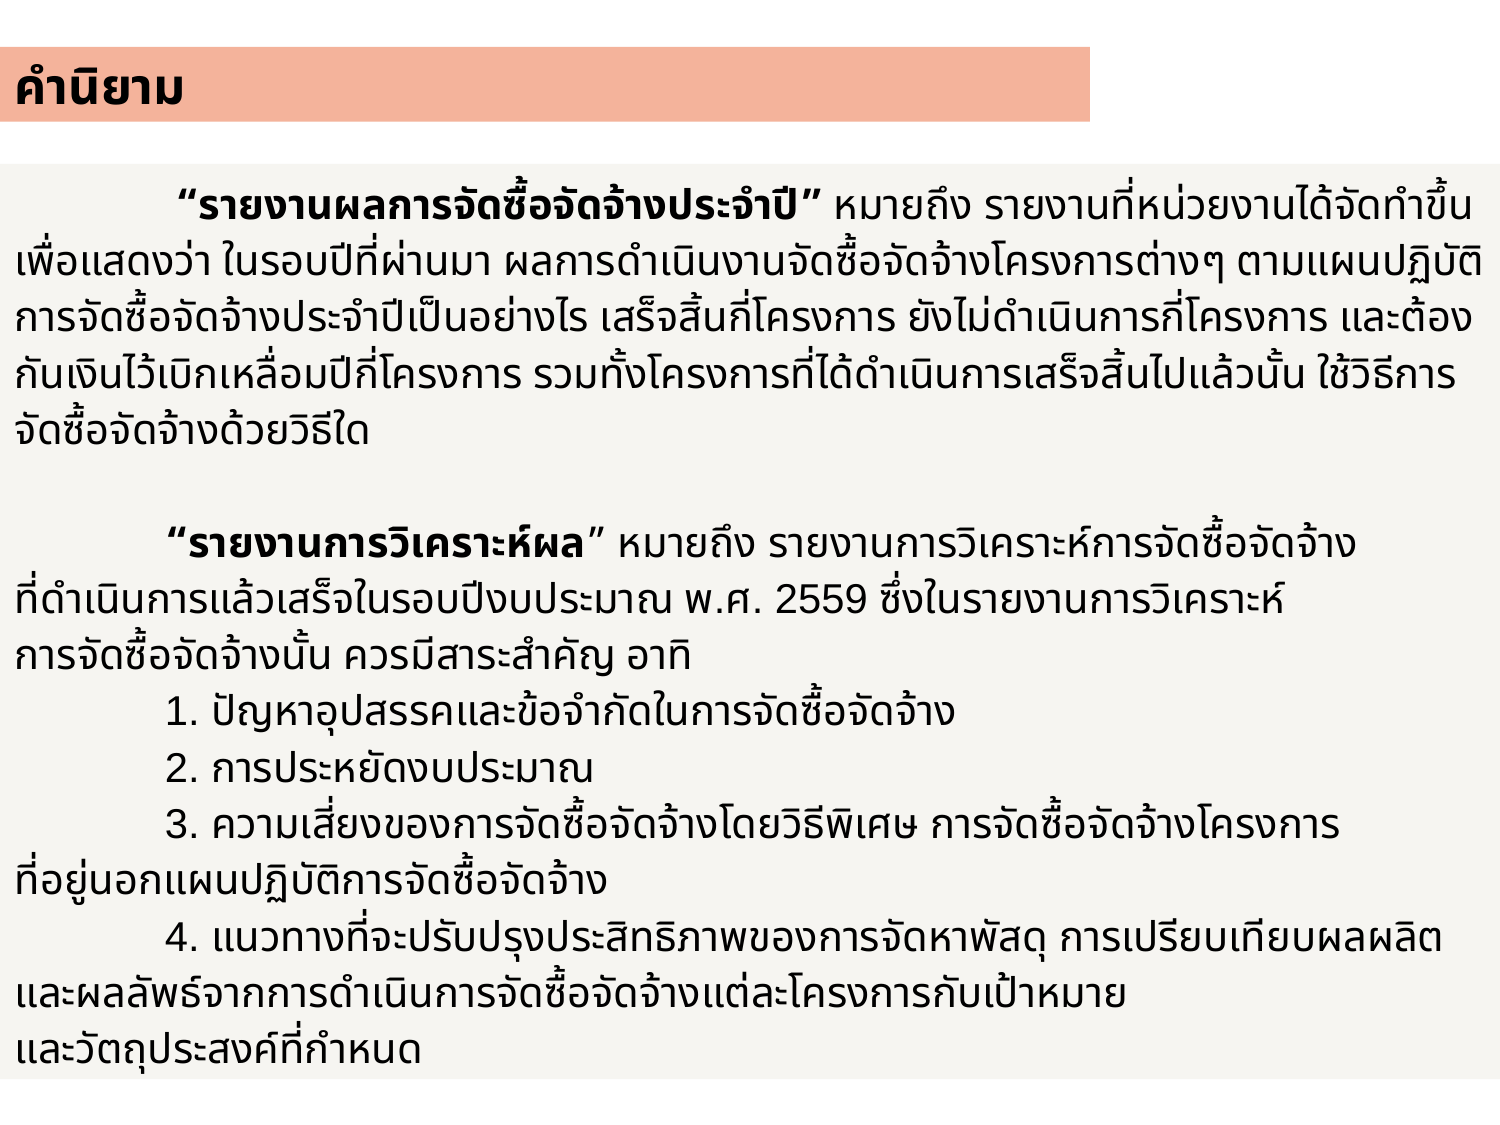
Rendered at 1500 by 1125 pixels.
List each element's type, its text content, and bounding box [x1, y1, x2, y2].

text_box คำนิยาม [0, 46, 1090, 122]
text_box “รายงานผลการจัดซื้อจัดจ้างประจำปี” หมายถึง รายงานที่หน่วยงานได้จัดทำขึ้นเพื่อแสดงว่า ในรอบปีที่ผ่านมา ผลการดำเนินงานจัดซื้อจัดจ้างโครงการต่างๆ ตามแผนปฏิบัติการจัดซื้อจัดจ้างประจำปีเป็นอย่างไร เสร็จสิ้นกี่โครงการ ยังไม่ดำเนินการกี่โครงการ และต้องกันเงินไว้เบิกเหลื่อมปีกี่โครงการ รวมทั้งโครงการที่ได้ดำเนินการเสร็จสิ้นไปแล้วนั้น ใช้วิธีการจัดซื้อจัดจ้างด้วยวิธีใด “รายงานการวิเคราะห์ผล” หมายถึง รายงานการวิเคราะห์การจัดซื้อจัดจ้าง ที่ดำเนินการแล้วเสร็จในรอบปีงบประมาณ พ.ศ. 2559 ซึ่งในรายงานการวิเคราะห์ การจัดซื้อจัดจ้างนั้น ควรมีสาระสำคัญ อาทิ 1. ปัญหาอุปสรรคและข้อจำกัดในการจัดซื้อจัดจ้าง 2. การประหยัดงบประมาณ 3. ความเสี่ยงของการจัดซื้อจัดจ้างโดยวิธีพิเศษ การจัดซื้อจัดจ้างโครงการ ที่อยู่นอกแผนปฏิบัติการจัดซื้อจัดจ้าง 4. แนวทางที่จะปรับปรุงประสิทธิภาพของการจัดหาพัสดุ การเปรียบเทียบผลผลิตและผลลัพธ์จากการดำเนินการจัดซื้อจัดจ้างแต่ละโครงการกับเป้าหมาย และวัตถุประสงค์ที่กำหนด [0, 163, 1500, 1080]
